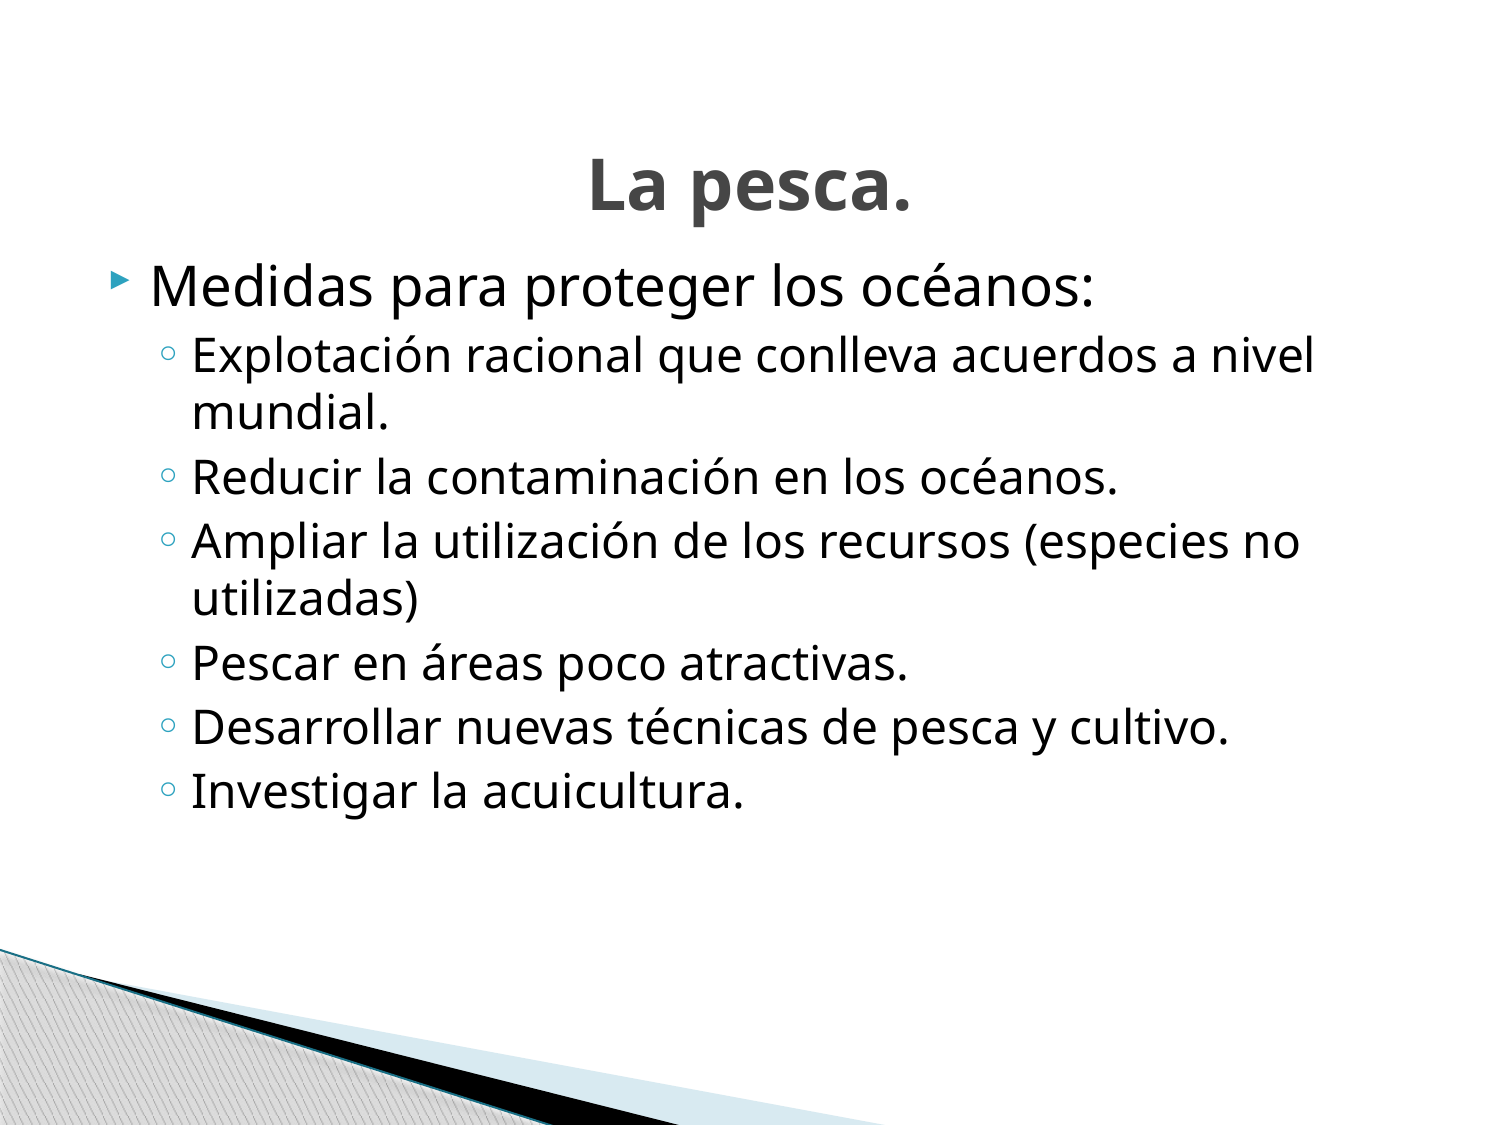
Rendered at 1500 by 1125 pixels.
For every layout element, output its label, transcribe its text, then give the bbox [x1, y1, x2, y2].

list Medidas para proteger los océanos: Explotación racional que conlleva acuerdos a nivel mundial. Reducir la contaminación en los océanos. Ampliar la utilización de los recursos (especies no utilizadas) Pescar en áreas poco atractivas. Desarrollar nuevas técnicas de pesca y cultivo. Investigar la acuicultura. [75, 243, 1425, 986]
title La pesca. [75, 45, 1425, 233]
